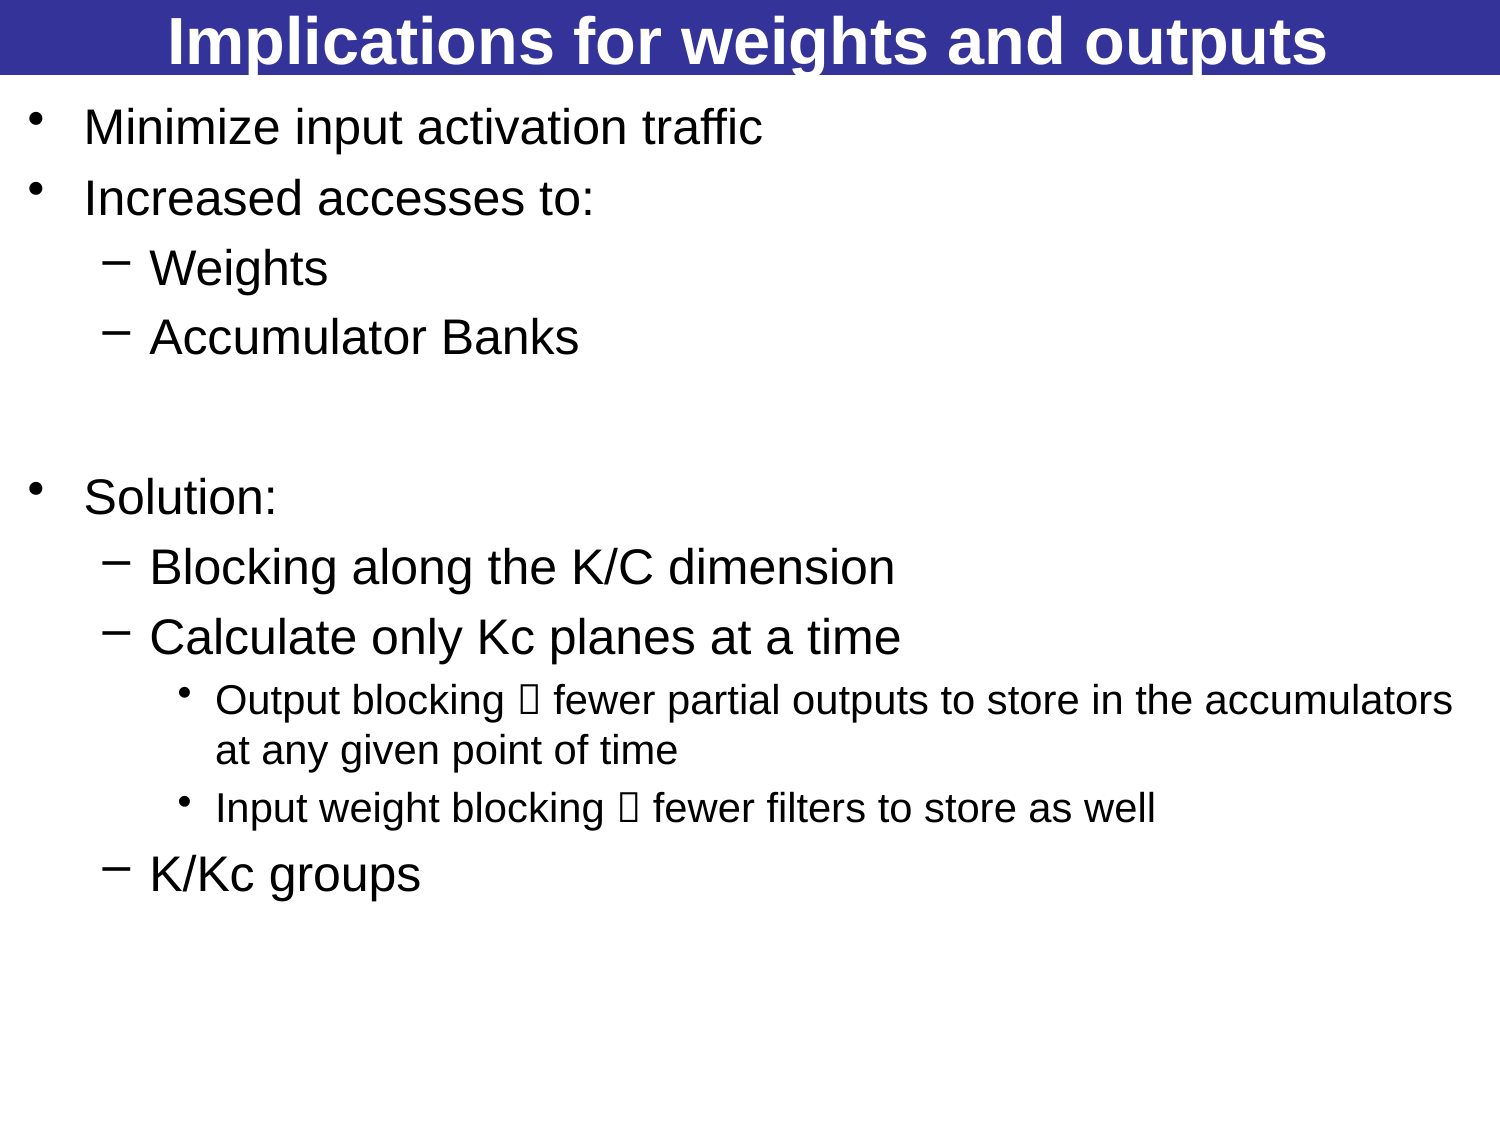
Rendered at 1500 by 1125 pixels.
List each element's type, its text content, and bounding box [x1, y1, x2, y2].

list Minimize input activation traffic Increased accesses to: Weights Accumulator Banks Solution: Blocking along the K/C dimension Calculate only Kc planes at a time Output blocking  fewer partial outputs to store in the accumulators at any given point of time Input weight blocking  fewer filters to store as well K/Kc groups [12, 87, 1488, 1088]
title Implications for weights and outputs [0, 0, 1500, 75]
